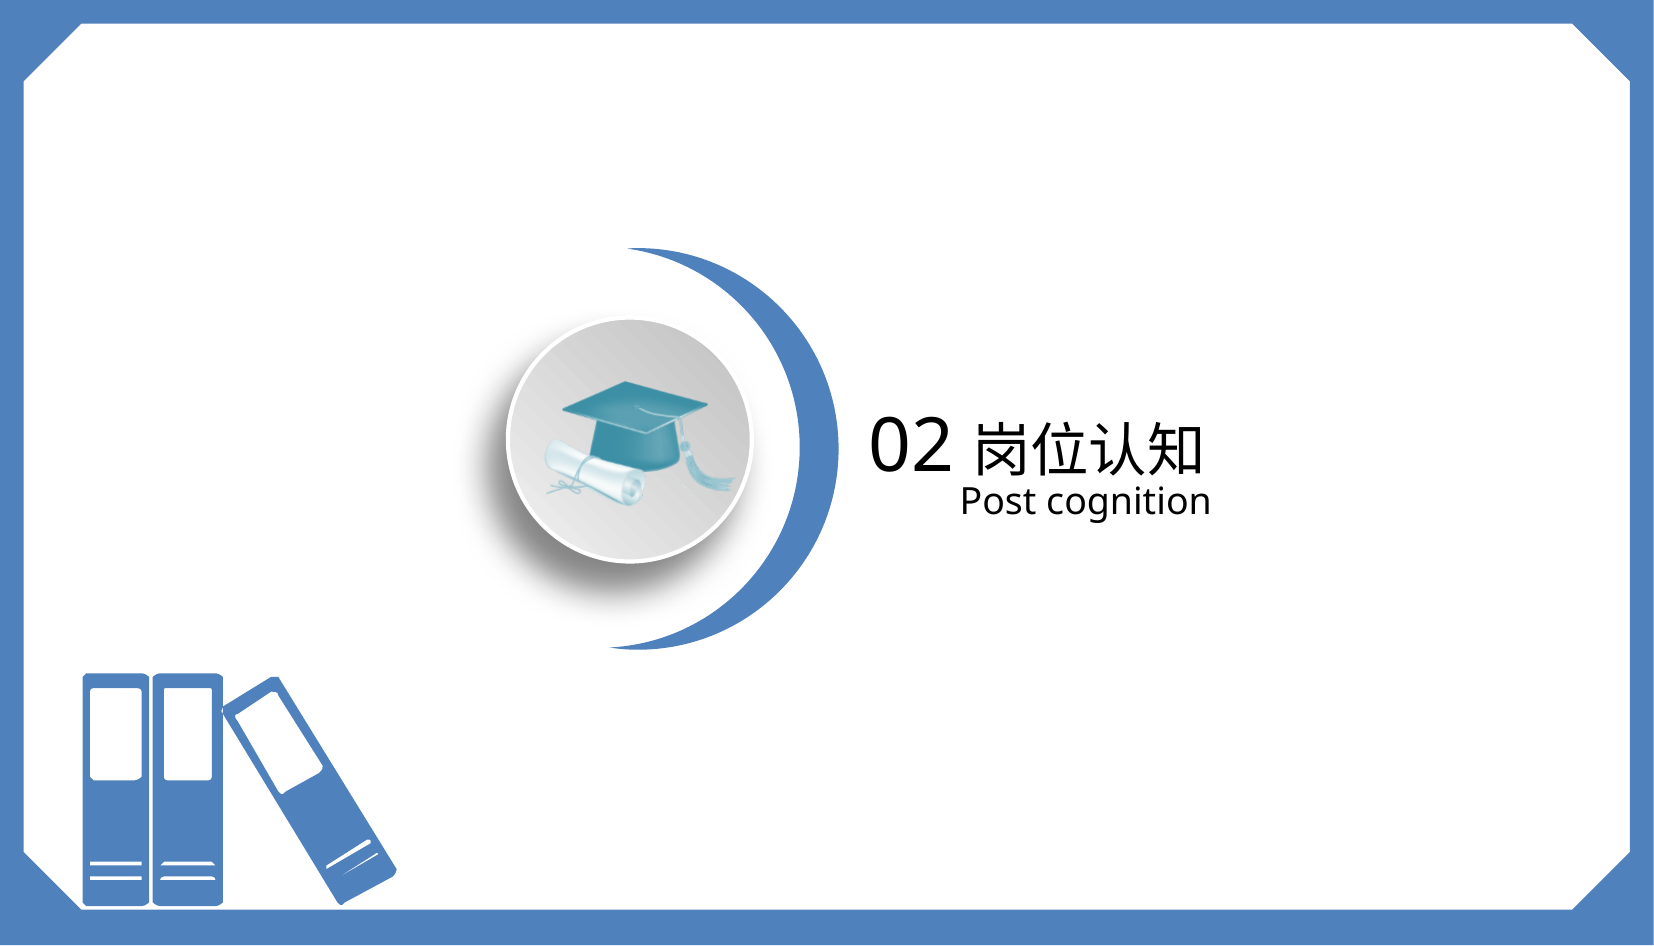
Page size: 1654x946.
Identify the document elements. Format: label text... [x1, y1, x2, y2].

text_box [152, 673, 397, 907]
text_box 02岗位认知 [853, 389, 1264, 494]
text_box [505, 315, 754, 564]
picture [538, 381, 736, 511]
text_box Post cognition [944, 469, 1228, 530]
text_box [0, 0, 1654, 946]
text_box [82, 673, 150, 907]
text_box [607, 245, 841, 652]
